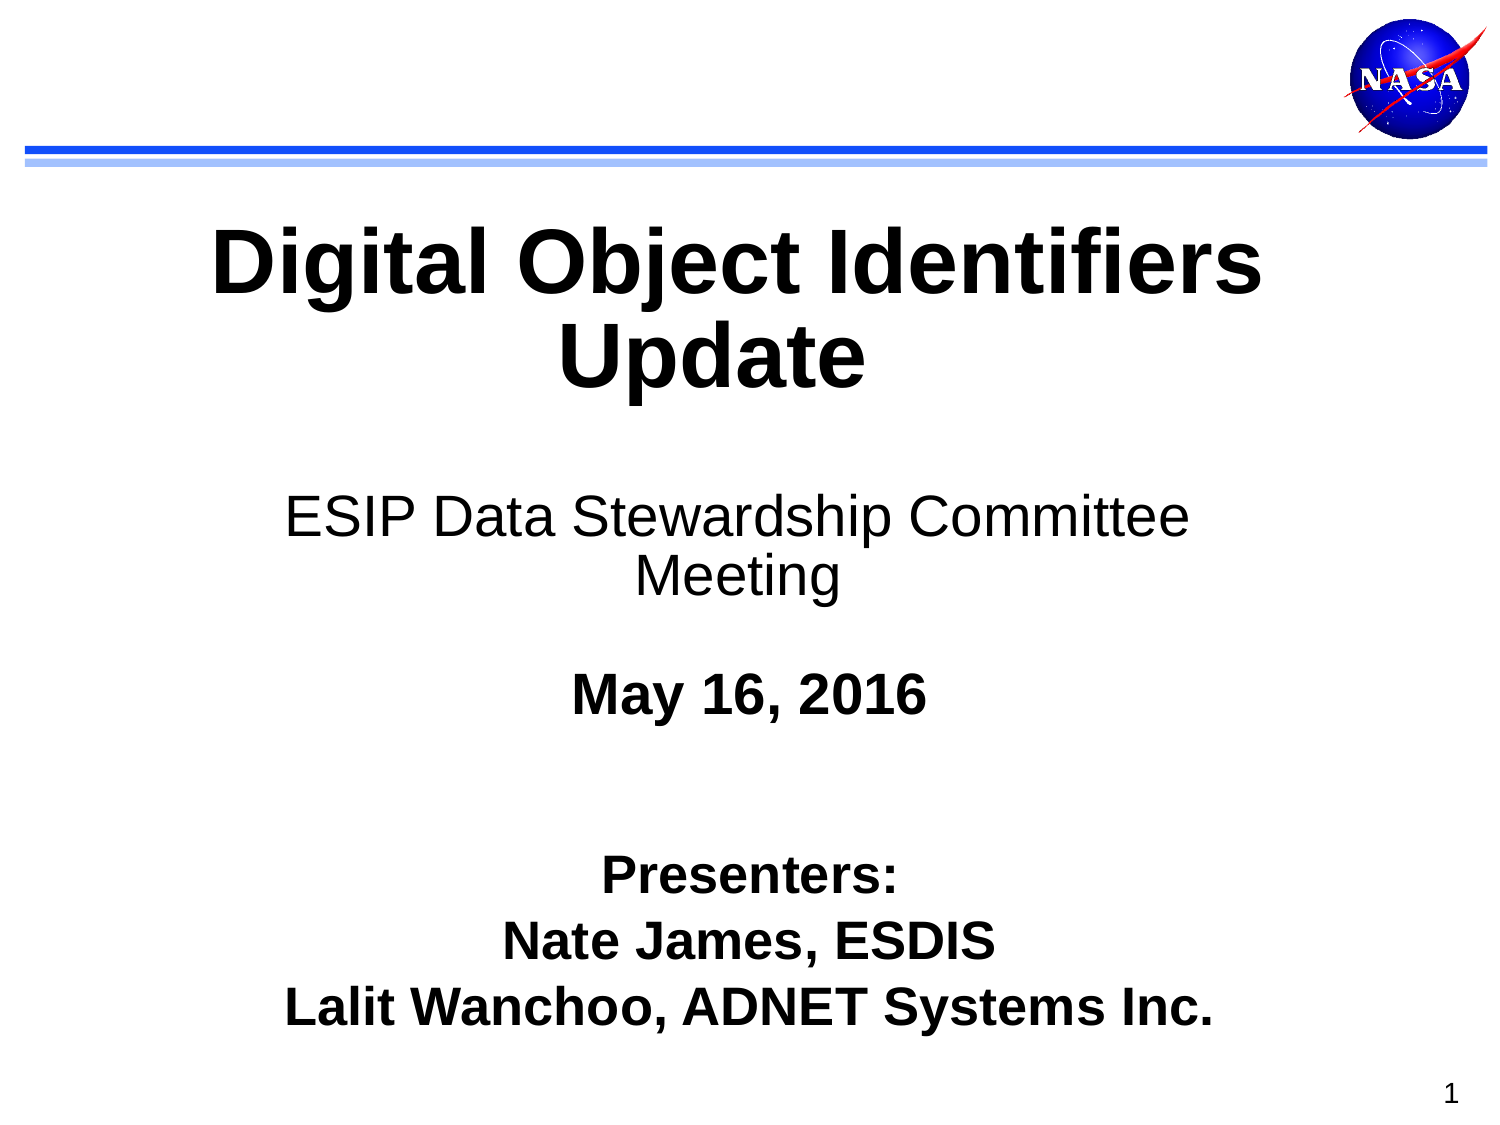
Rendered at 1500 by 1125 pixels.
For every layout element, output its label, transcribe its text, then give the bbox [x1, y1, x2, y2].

slide_number 1 [1161, 1066, 1475, 1125]
list Digital Object Identifiers Update ESIP Data Stewardship Committee Meeting [157, 211, 1319, 473]
text_box May 16, 2016 Presenters: Nate James, ESDIS Lalit Wanchoo, ADNET Systems Inc. [225, 660, 1276, 1083]
picture [1325, 10, 1500, 150]
